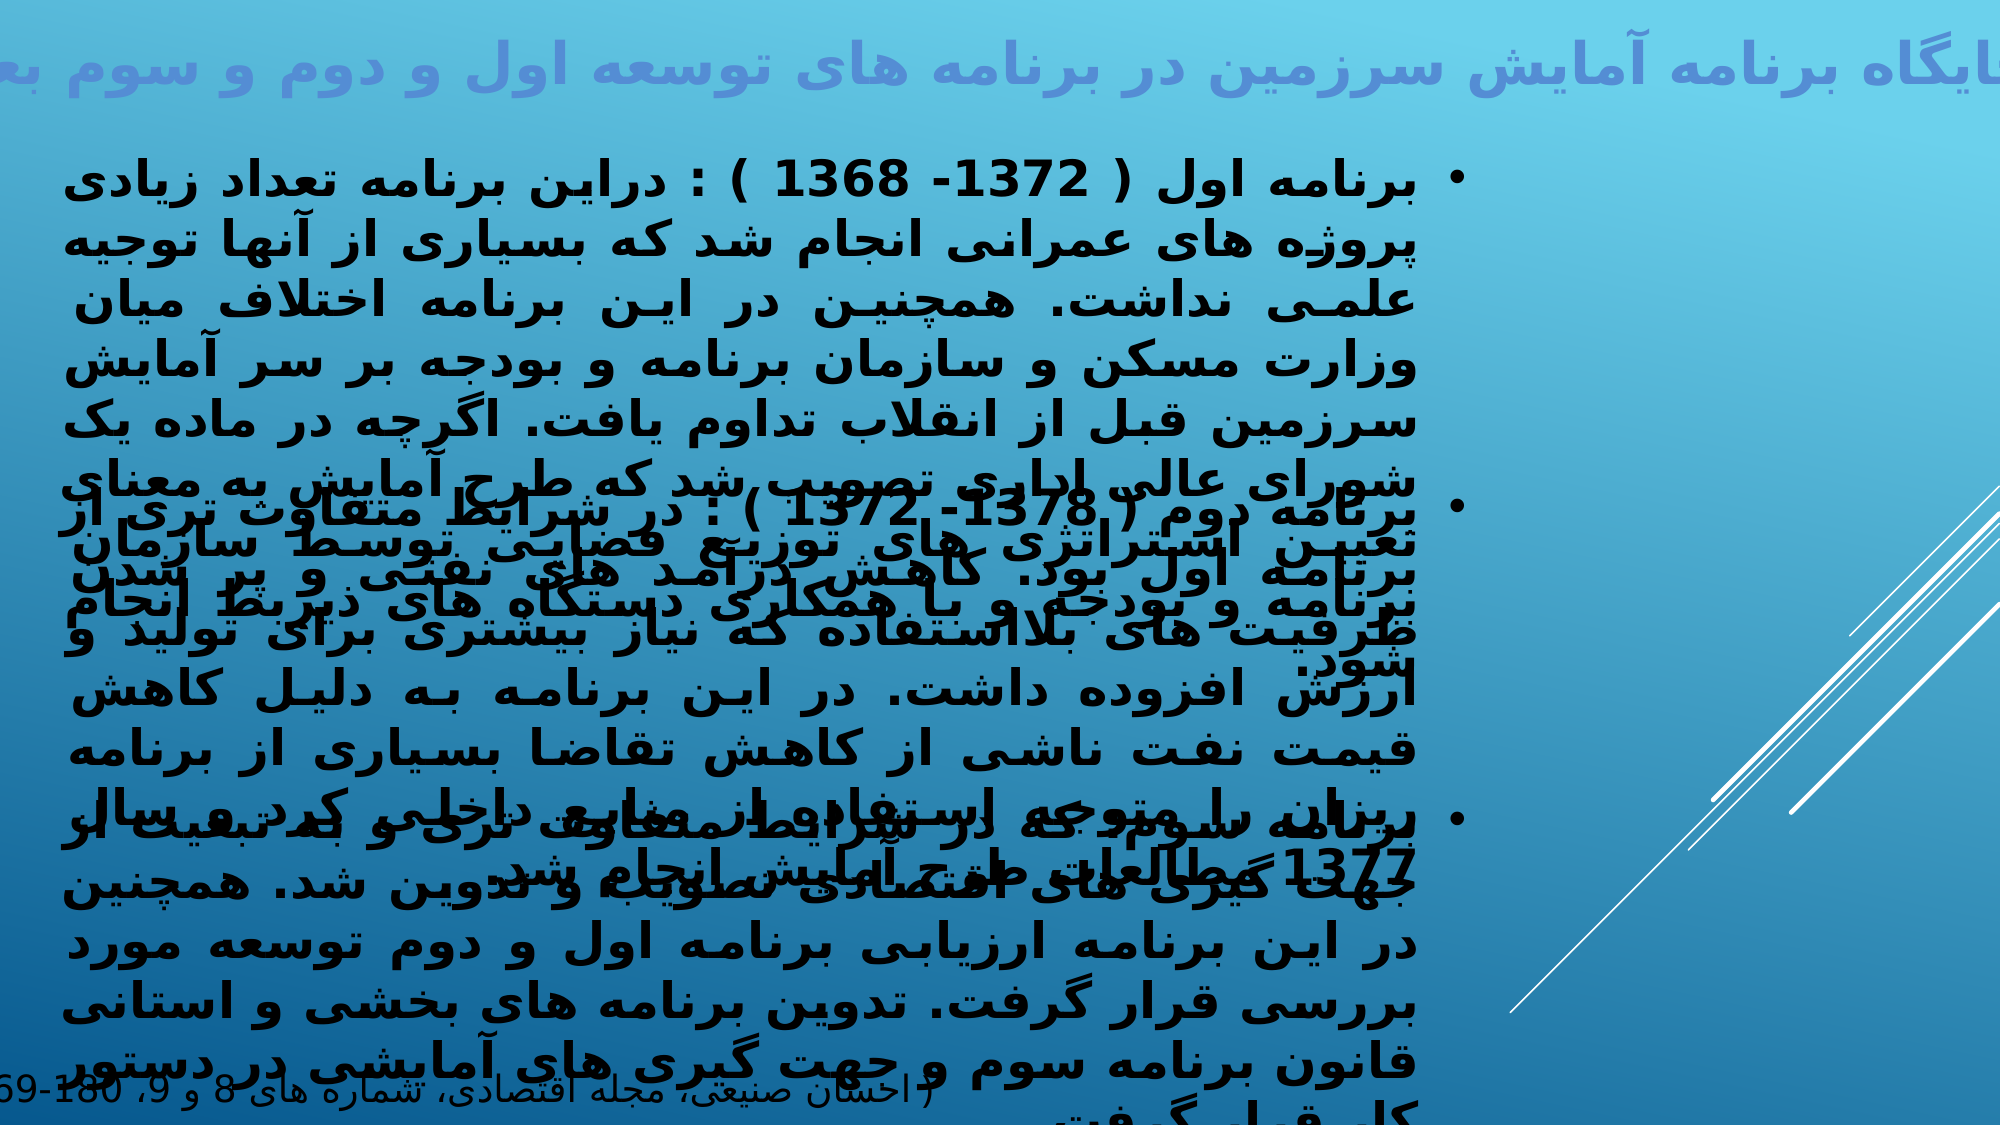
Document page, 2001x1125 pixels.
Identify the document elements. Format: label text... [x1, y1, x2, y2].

text_box برنامه سوم: که در شرایط متفاوت تری و به تبعیت از جهت گیری های اقتصادی تصویب و تدوین شد. همچنین در این برنامه ارزیابی برنامه اول و دوم توسعه مورد بررسی قرار گرفت. تدوین برنامه های بخشی و استانی قانون برنامه سوم و جهت گیری های آمایشی در دستور کار قرار گرفت. [44, 781, 1481, 1125]
text_box ( احسان صنیعی، مجله اقتصادی، شماره های 8 و 9، 180-169 ) [0, 1057, 948, 1118]
text_box برنامه دوم ( 1378- 1372 ) : در شرایط متفاوت تری از برنامه اول بود. کاهش درآمد های نفتی و پر شدن ظرفیت های بلااستفاده که نیاز بیشتری برای تولید و ارزش افزوده داشت. در این برنامه به دلیل کاهش قیمت نفت ناشی از کاهش تقاضا بسیاری از برنامه ریزان را متوجه استفاده از منابع داخلی کرد و سال 1377 مطالعات طرح آمایش انجام شد. [44, 467, 1481, 781]
text_box جایگاه برنامه آمایش سرزمین در برنامه های توسعه اول و دوم و سوم بعد از انقلاب [0, 19, 2000, 104]
text_box برنامه اول ( 1372- 1368 ) : دراین برنامه تعداد زیادی پروژه های عمرانی انجام شد که بسیاری از آنها توجیه علمی نداشت. همچنین در این برنامه اختلاف میان وزارت مسکن و سازمان برنامه و بودجه بر سر آمایش سرزمین قبل از انقلاب تداوم یافت. اگرچه در ماده یک شورای عالی اداری تصویب شد که طرح آمایش به معنای تعیین استراتژی های توزیع فضایی توسط سازمان برنامه و بودجه و با همکاری دستگاه های ذیربط انجام شود. [44, 139, 1481, 467]
